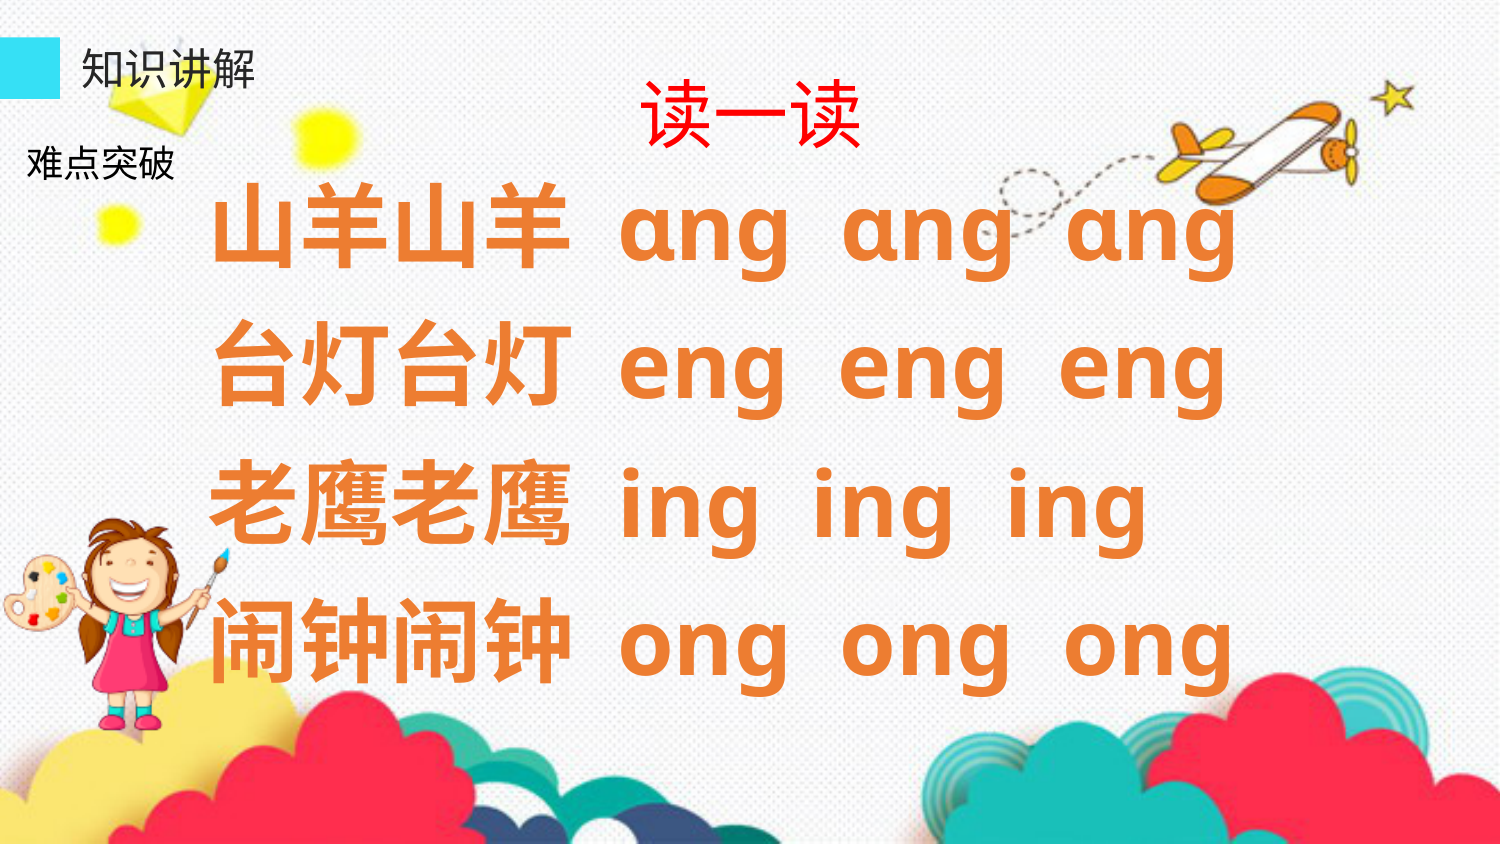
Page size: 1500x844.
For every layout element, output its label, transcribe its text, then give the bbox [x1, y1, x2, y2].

text_box 山羊山羊 ɑnɡ ɑnɡ ɑnɡ 台灯台灯 enɡ enɡ enɡ 老鹰老鹰 inɡ inɡ inɡ 闹钟闹钟 onɡ onɡ onɡ [196, 163, 1304, 699]
text_box [0, 36, 61, 100]
text_box 难点突破 [14, 111, 221, 191]
picture [0, 0, 1500, 844]
text_box 读一读 [627, 61, 875, 163]
text_box 知识讲解 [69, 35, 298, 100]
